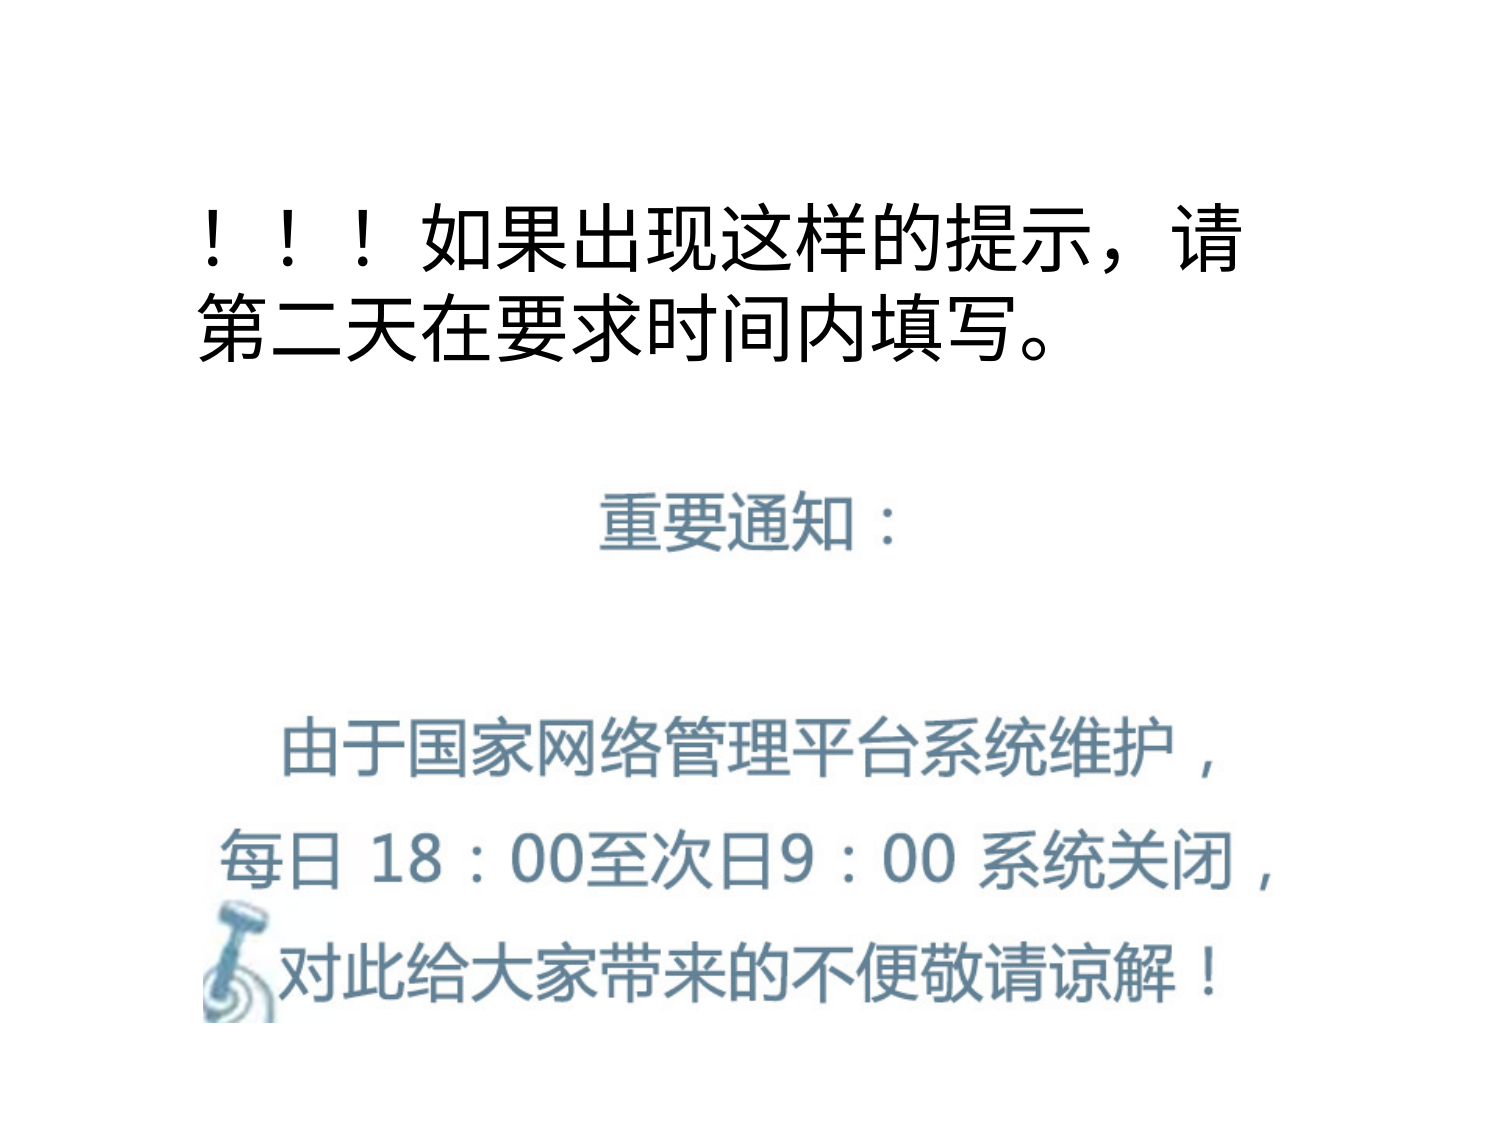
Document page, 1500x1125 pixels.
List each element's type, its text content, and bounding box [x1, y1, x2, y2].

picture [202, 396, 1297, 1023]
text_box ！！！如果出现这样的提示，请第二天在要求时间内填写。 [179, 184, 1321, 380]
